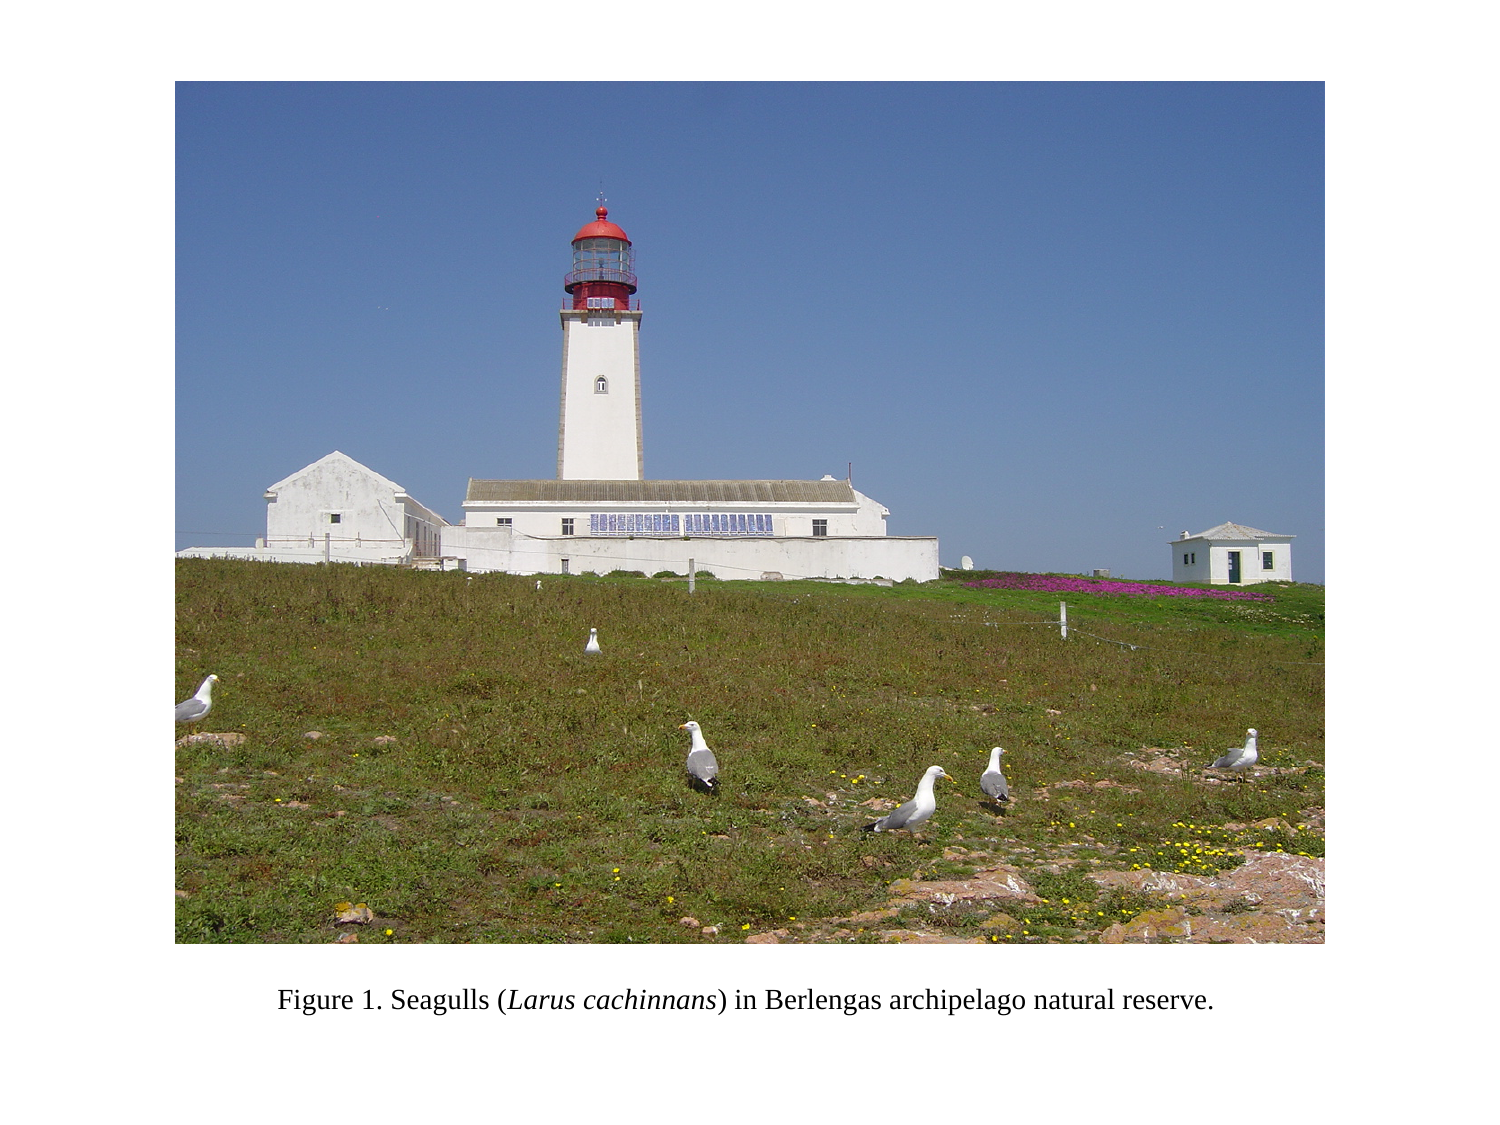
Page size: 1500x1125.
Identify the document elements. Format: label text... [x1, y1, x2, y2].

picture [175, 81, 1325, 944]
text_box Figure 1. Seagulls (Larus cachinnans) in Berlengas archipelago natural reserve. [262, 972, 1238, 1023]
